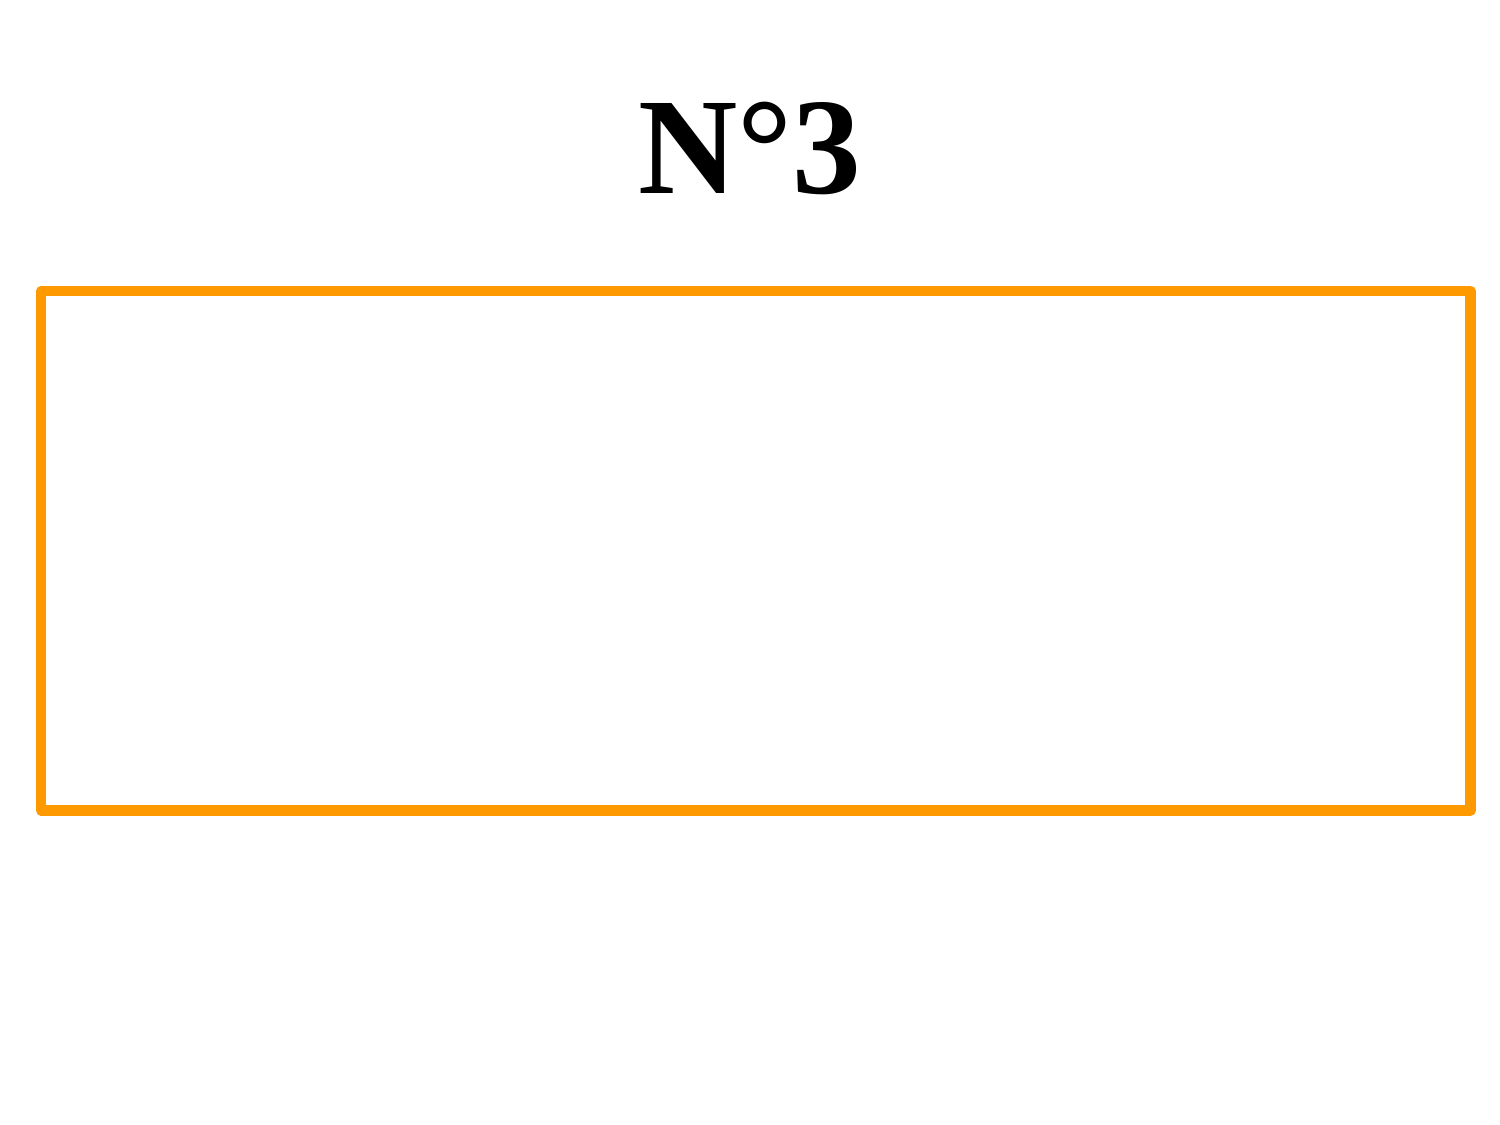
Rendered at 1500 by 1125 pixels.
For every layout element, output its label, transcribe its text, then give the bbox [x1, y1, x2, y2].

title N°3 [0, 45, 1500, 233]
